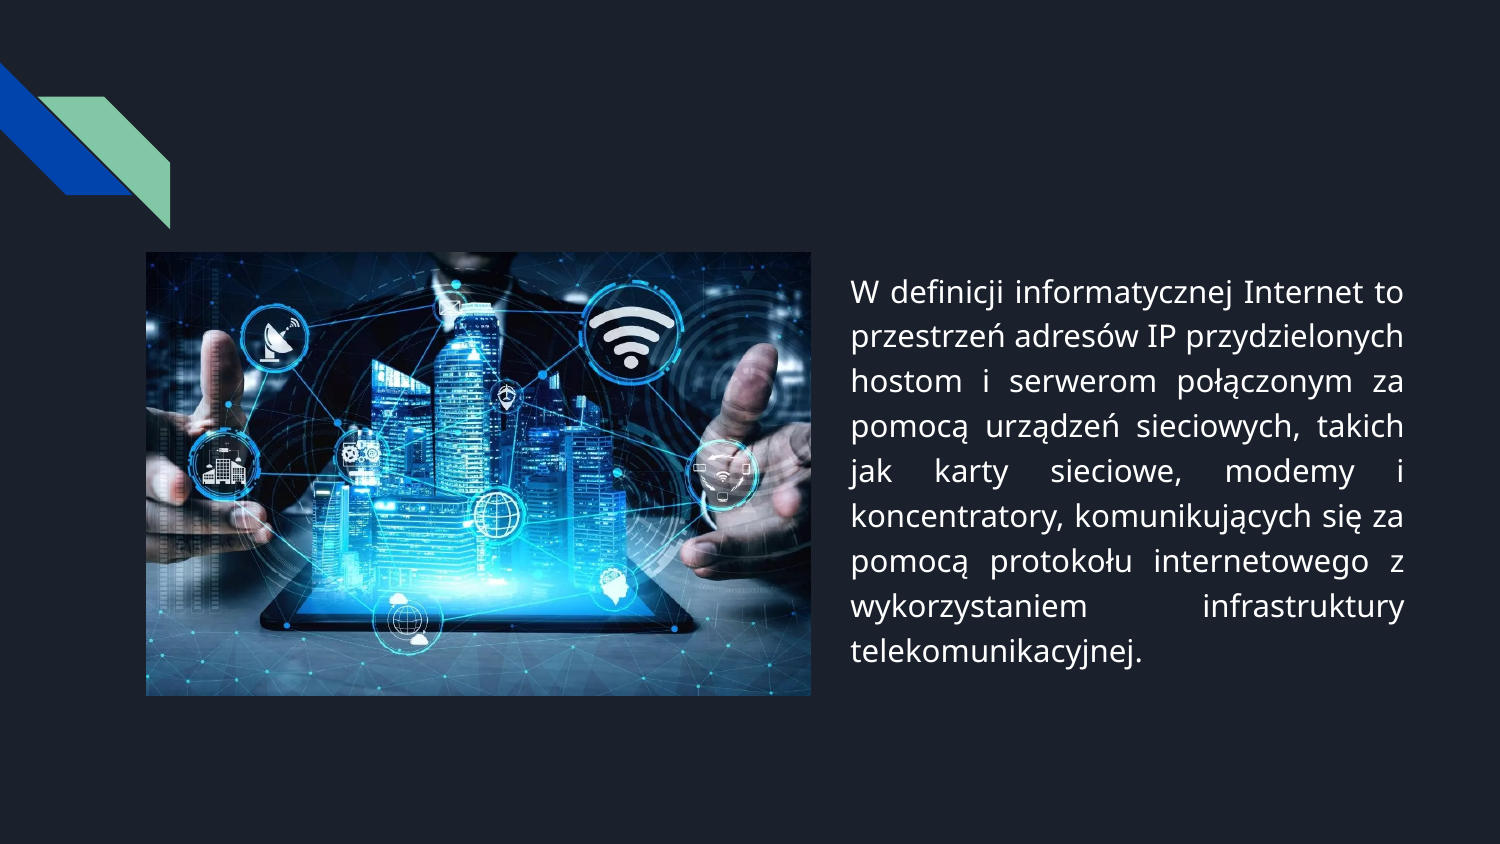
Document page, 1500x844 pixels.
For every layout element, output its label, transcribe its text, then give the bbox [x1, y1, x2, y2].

picture [145, 252, 811, 696]
list W definicji informatycznej Internet to przestrzeń adresów IP przydzielonych hostom i serwerom połączonym za pomocą urządzeń sieciowych, takich jak karty sieciowe, modemy i koncentratory, komunikujących się za pomocą protokołu internetowego z wykorzystaniem infrastruktury telekomunikacyjnej. [835, 252, 1421, 731]
